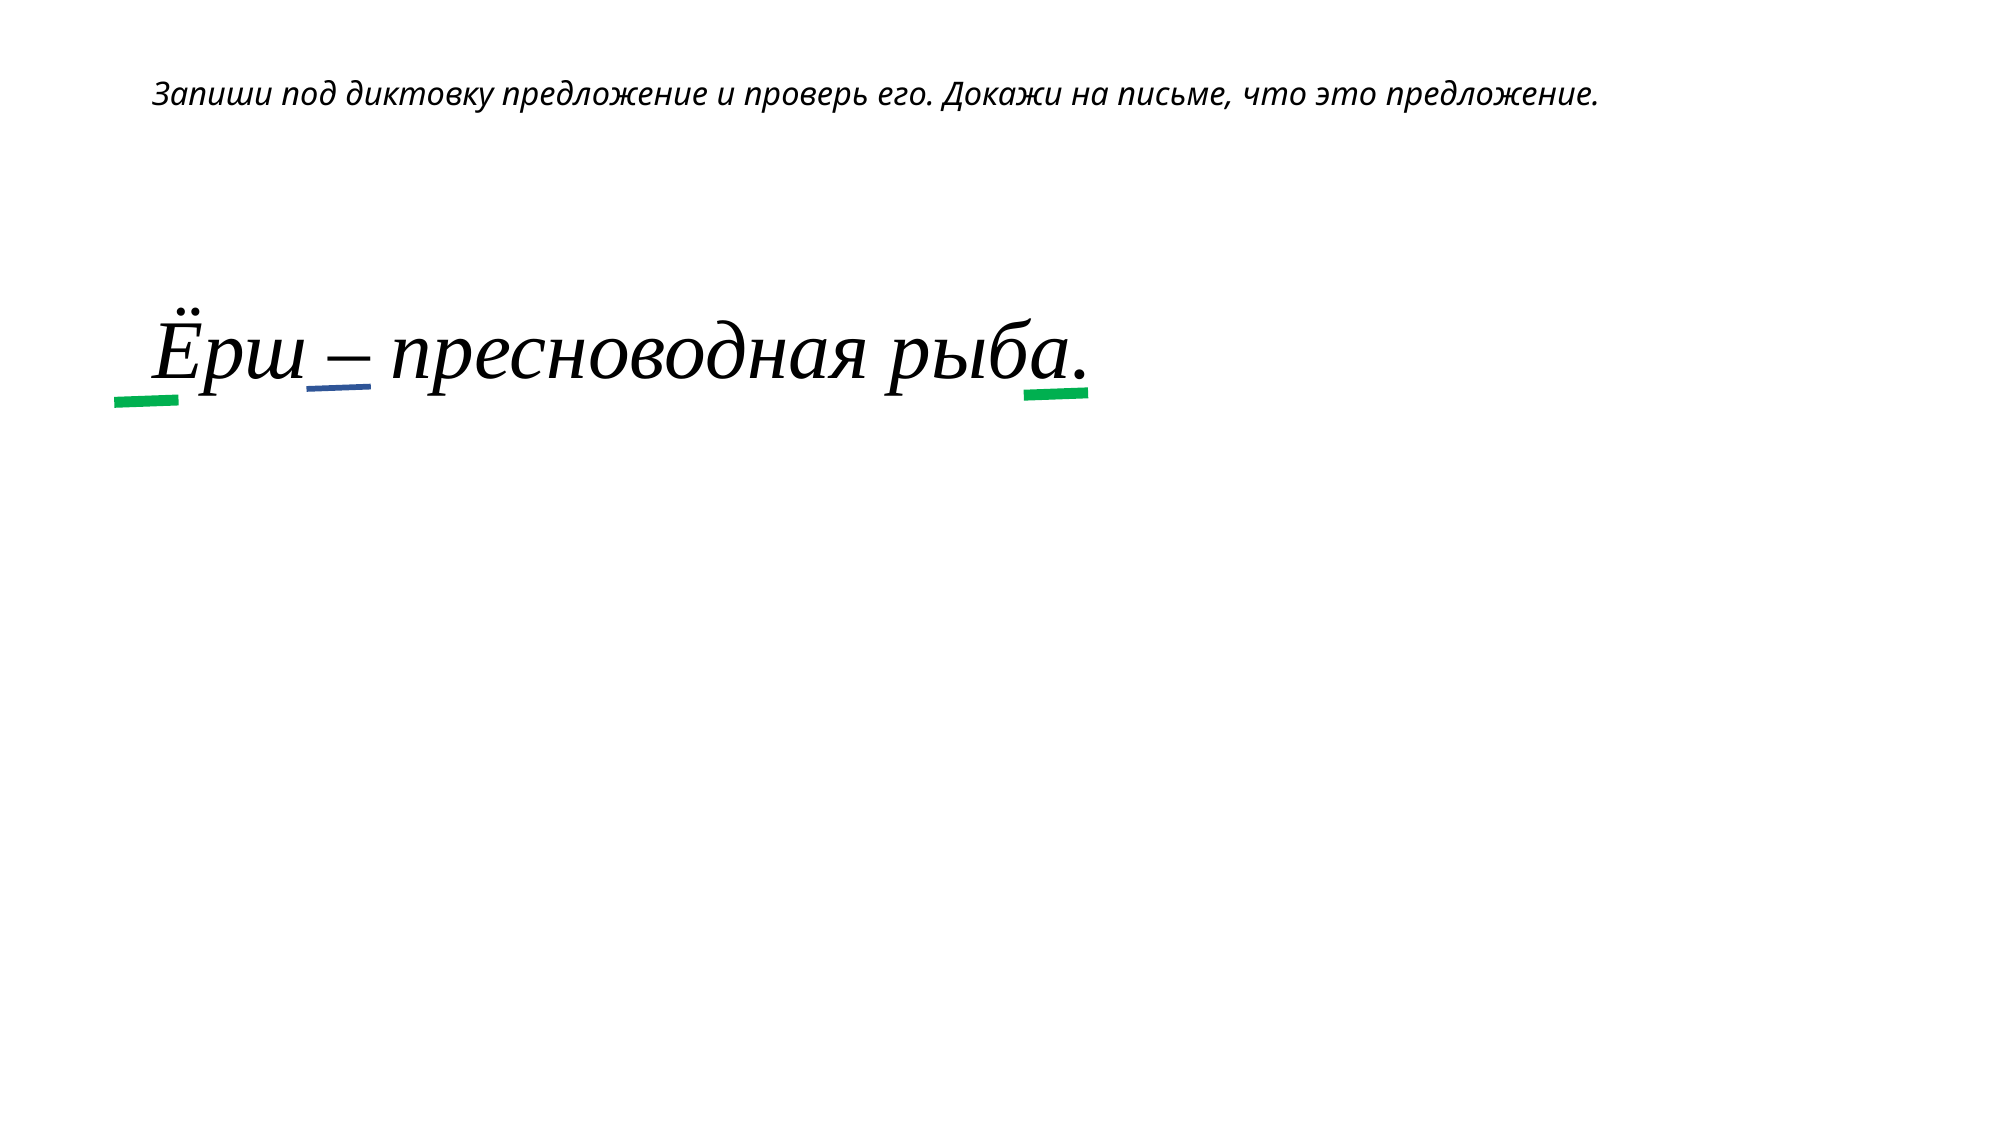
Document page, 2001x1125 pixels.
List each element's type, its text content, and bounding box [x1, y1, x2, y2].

list Ёрш – пресноводная рыба. [137, 299, 1863, 503]
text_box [1023, 392, 1089, 396]
title Запиши под диктовку предложение и проверь его. Докажи на письме, что это предложение. [137, 59, 1863, 131]
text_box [114, 399, 179, 403]
